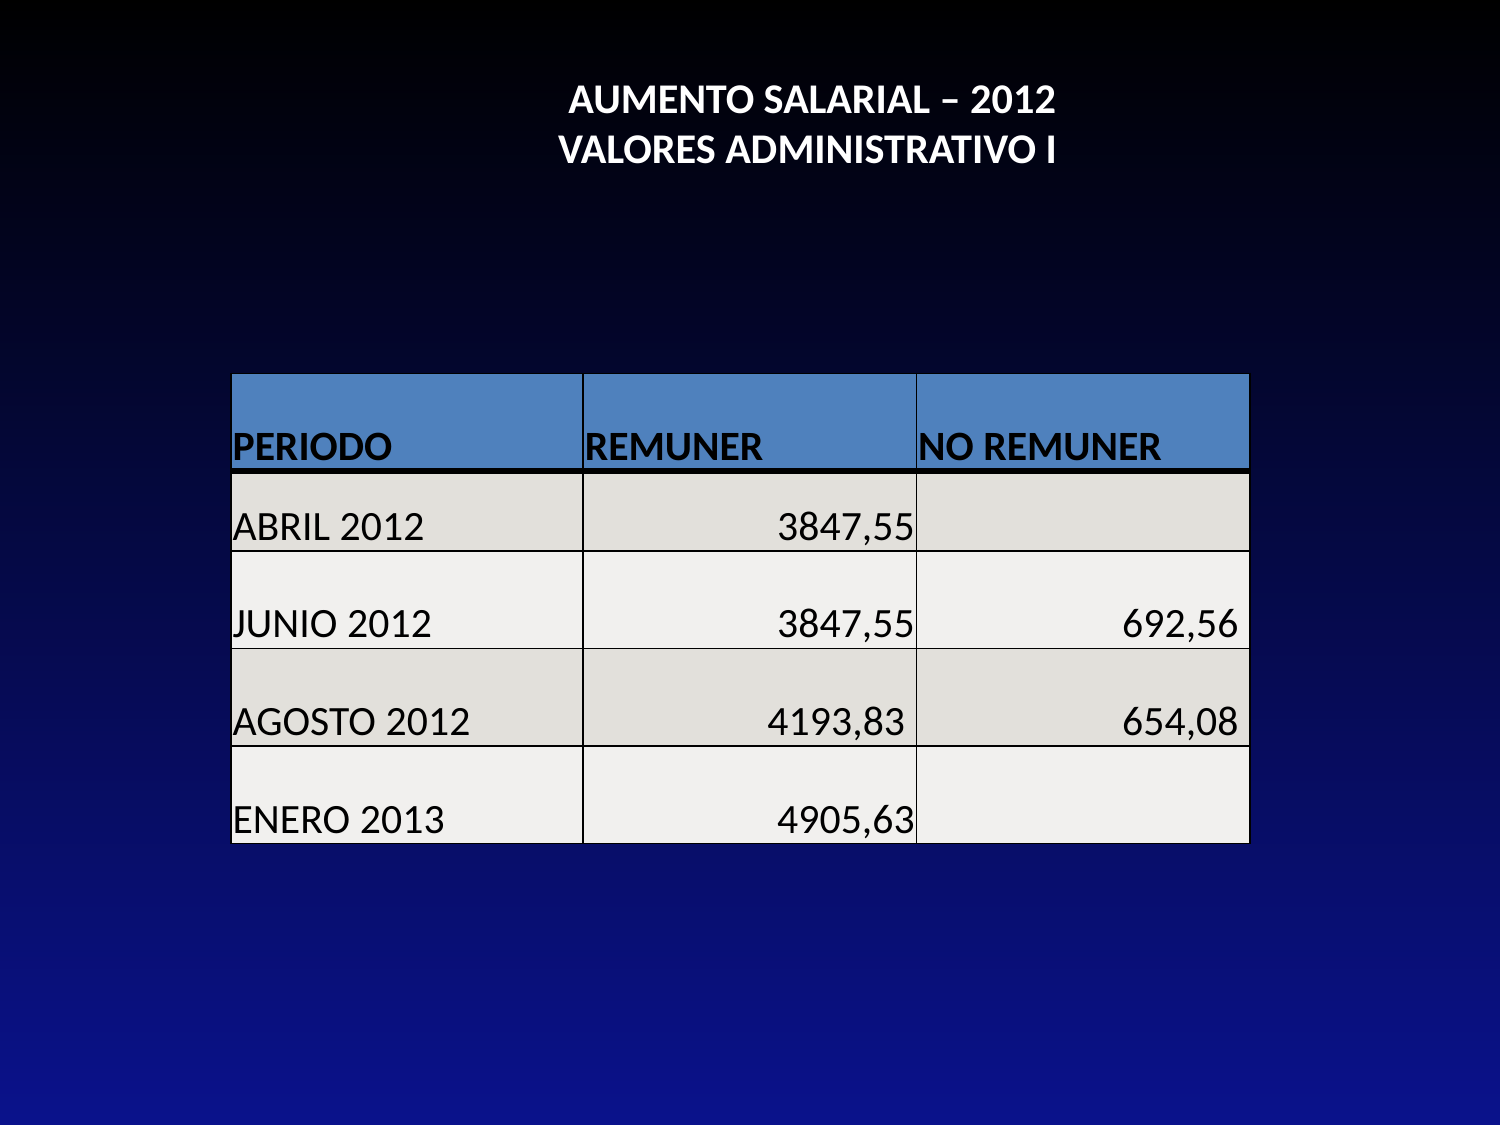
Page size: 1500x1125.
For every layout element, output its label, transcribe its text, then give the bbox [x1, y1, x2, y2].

table_cell 4905,63 [584, 747, 916, 843]
table_cell [917, 747, 1249, 843]
table_cell [917, 474, 1249, 550]
table_cell JUNIO 2012 [232, 552, 582, 648]
table_cell AGOSTO 2012 [232, 649, 582, 745]
table_cell 3847,55 [584, 552, 916, 648]
table_header PERIODO [232, 374, 582, 468]
list [124, 184, 1500, 928]
title AUMENTO SALARIAL – 2012 VALORES ADMINISTRATIVO I [124, 70, 1500, 184]
table_cell 692,56 [917, 552, 1249, 648]
table_cell 654,08 [917, 649, 1249, 745]
table_cell ENERO 2013 [232, 747, 582, 843]
table_cell 3847,55 [584, 474, 916, 550]
table_header REMUNER [584, 374, 916, 468]
table_cell 4193,83 [584, 649, 916, 745]
table_header NO REMUNER [917, 374, 1249, 468]
table_cell ABRIL 2012 [232, 474, 582, 550]
